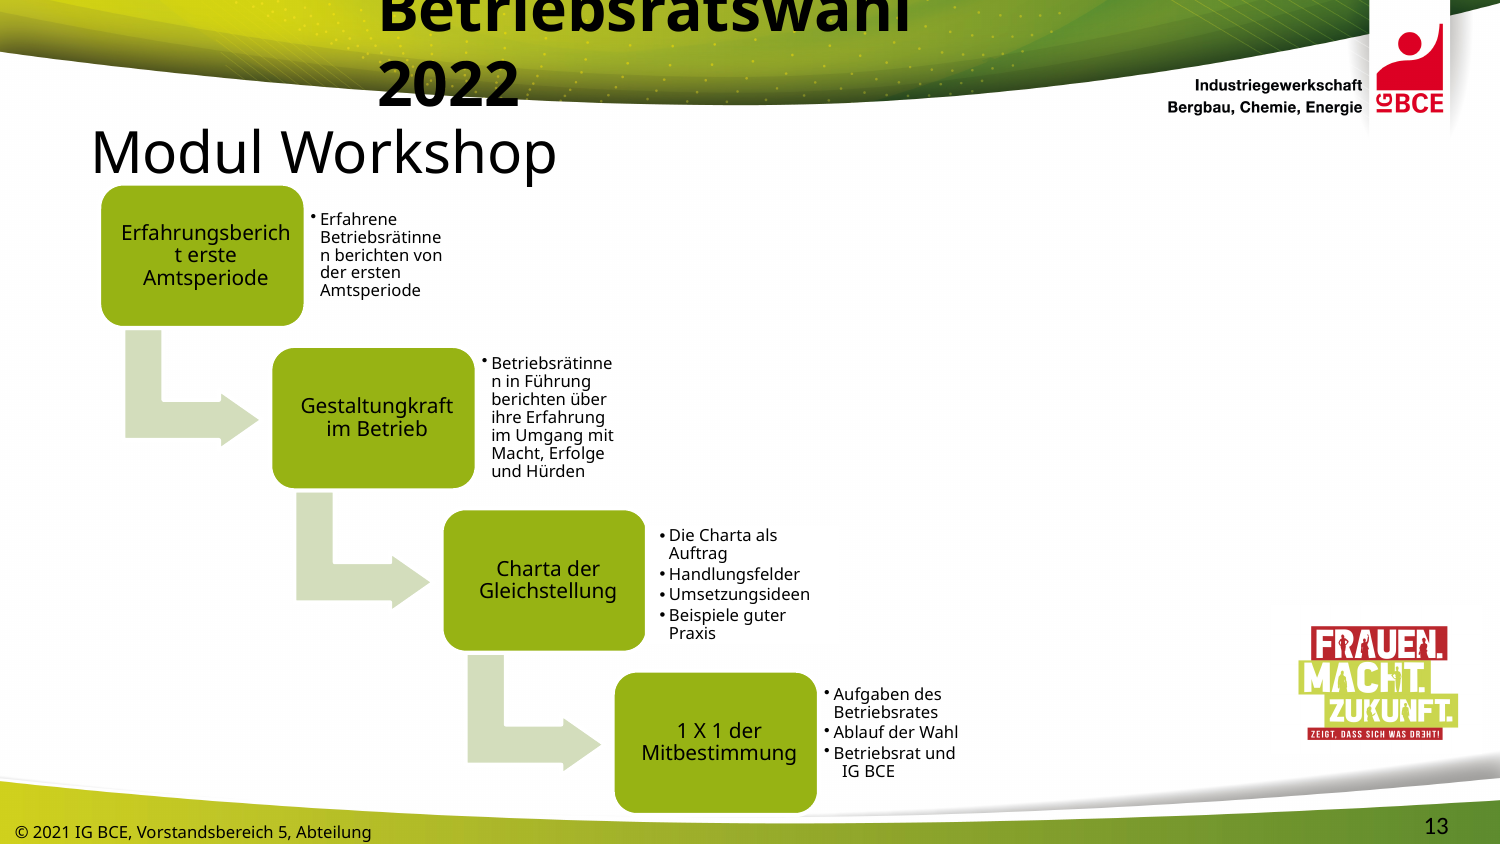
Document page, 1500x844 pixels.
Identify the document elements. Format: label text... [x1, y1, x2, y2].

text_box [35, 179, 1033, 819]
picture [0, 0, 1500, 844]
slide_number 13 [1114, 801, 1465, 844]
title Betriebsratswahl 2022 [362, 1, 1033, 86]
list Modul Workshop [75, 108, 1425, 665]
